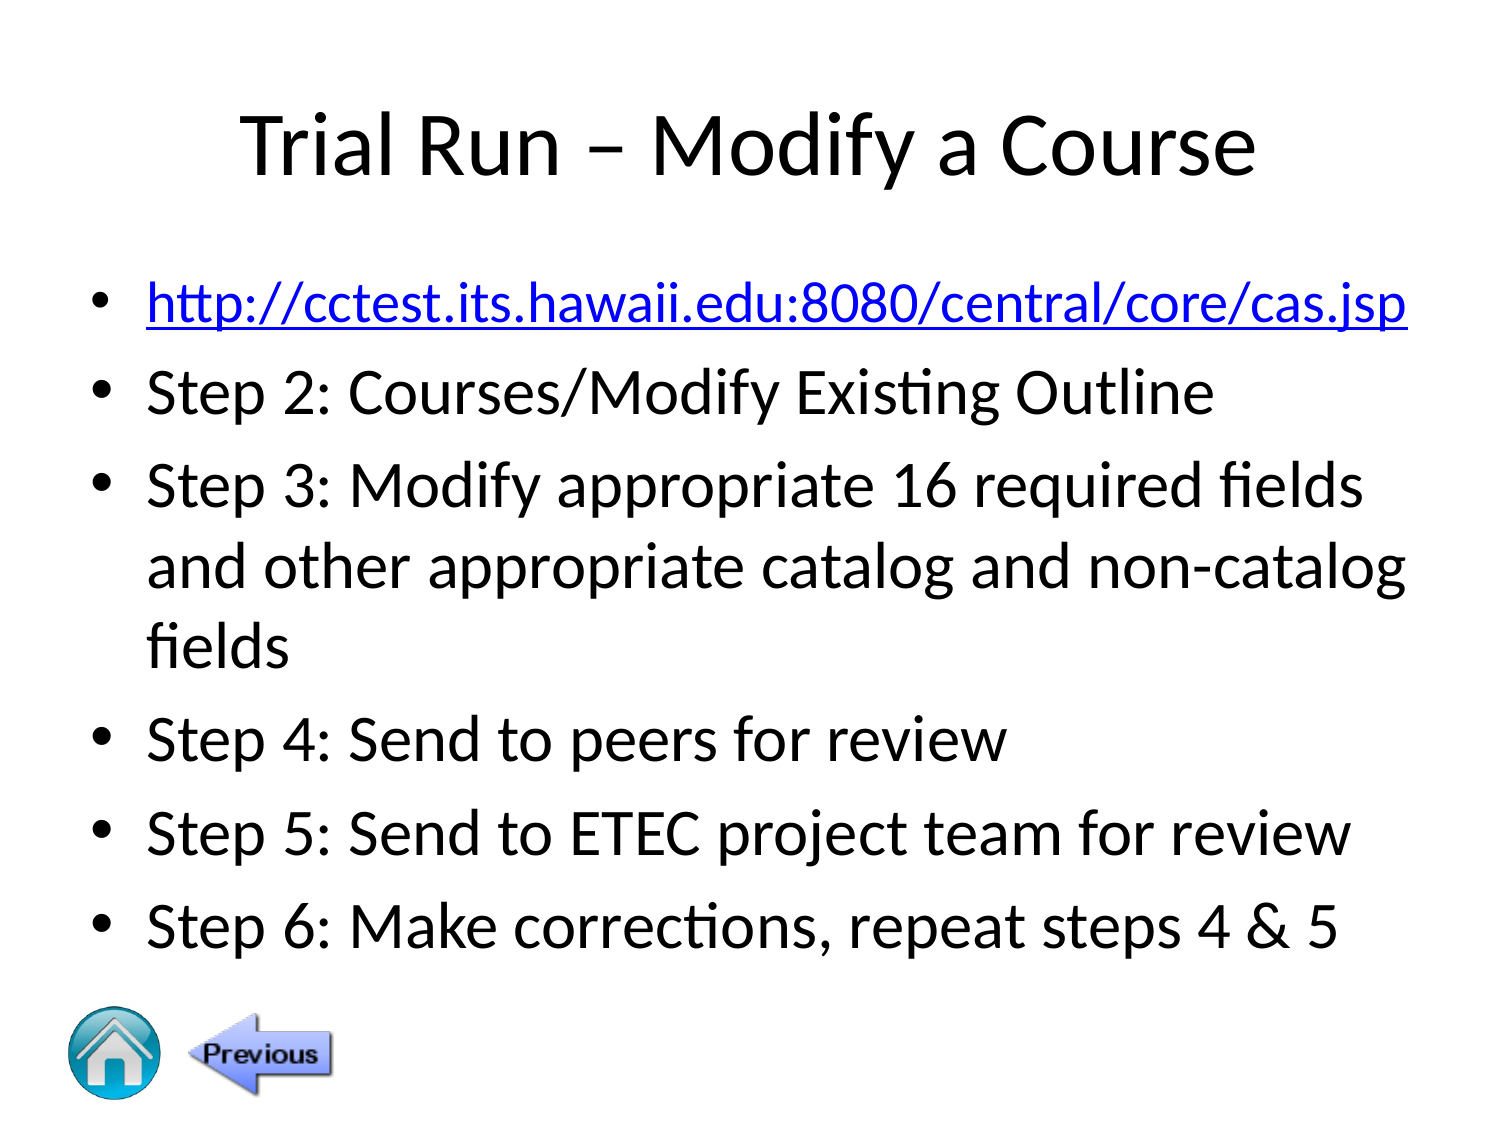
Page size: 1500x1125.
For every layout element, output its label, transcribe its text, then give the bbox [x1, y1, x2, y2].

list http://cctest.its.hawaii.edu:8080/central/core/cas.jsp Step 2: Courses/Modify Existing Outline Step 3: Modify appropriate 16 required fields and other appropriate catalog and non-catalog fields Step 4: Send to peers for review Step 5: Send to ETEC project team for review Step 6: Make corrections, repeat steps 4 & 5 [75, 257, 1425, 1000]
title Trial Run – Modify a Course [75, 45, 1425, 233]
picture [187, 1012, 338, 1102]
picture [62, 999, 166, 1104]
